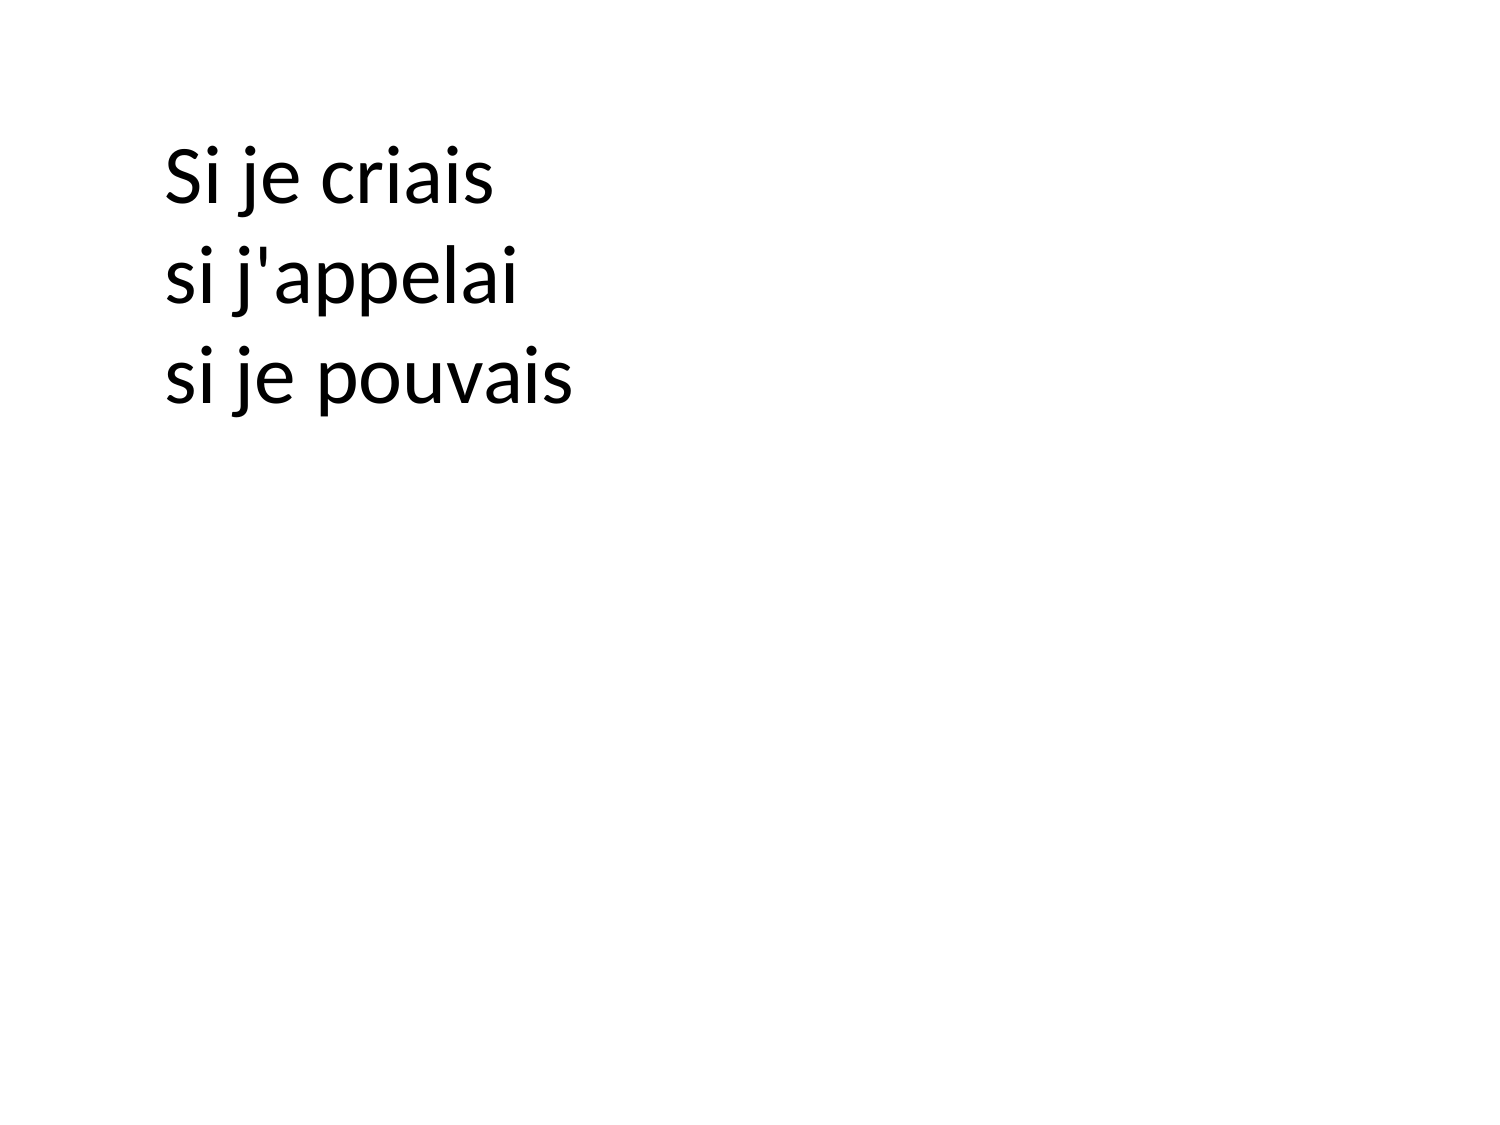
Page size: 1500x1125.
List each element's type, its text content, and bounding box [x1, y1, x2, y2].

text_box Si je criais si j'appelai si je pouvais [149, 112, 900, 428]
